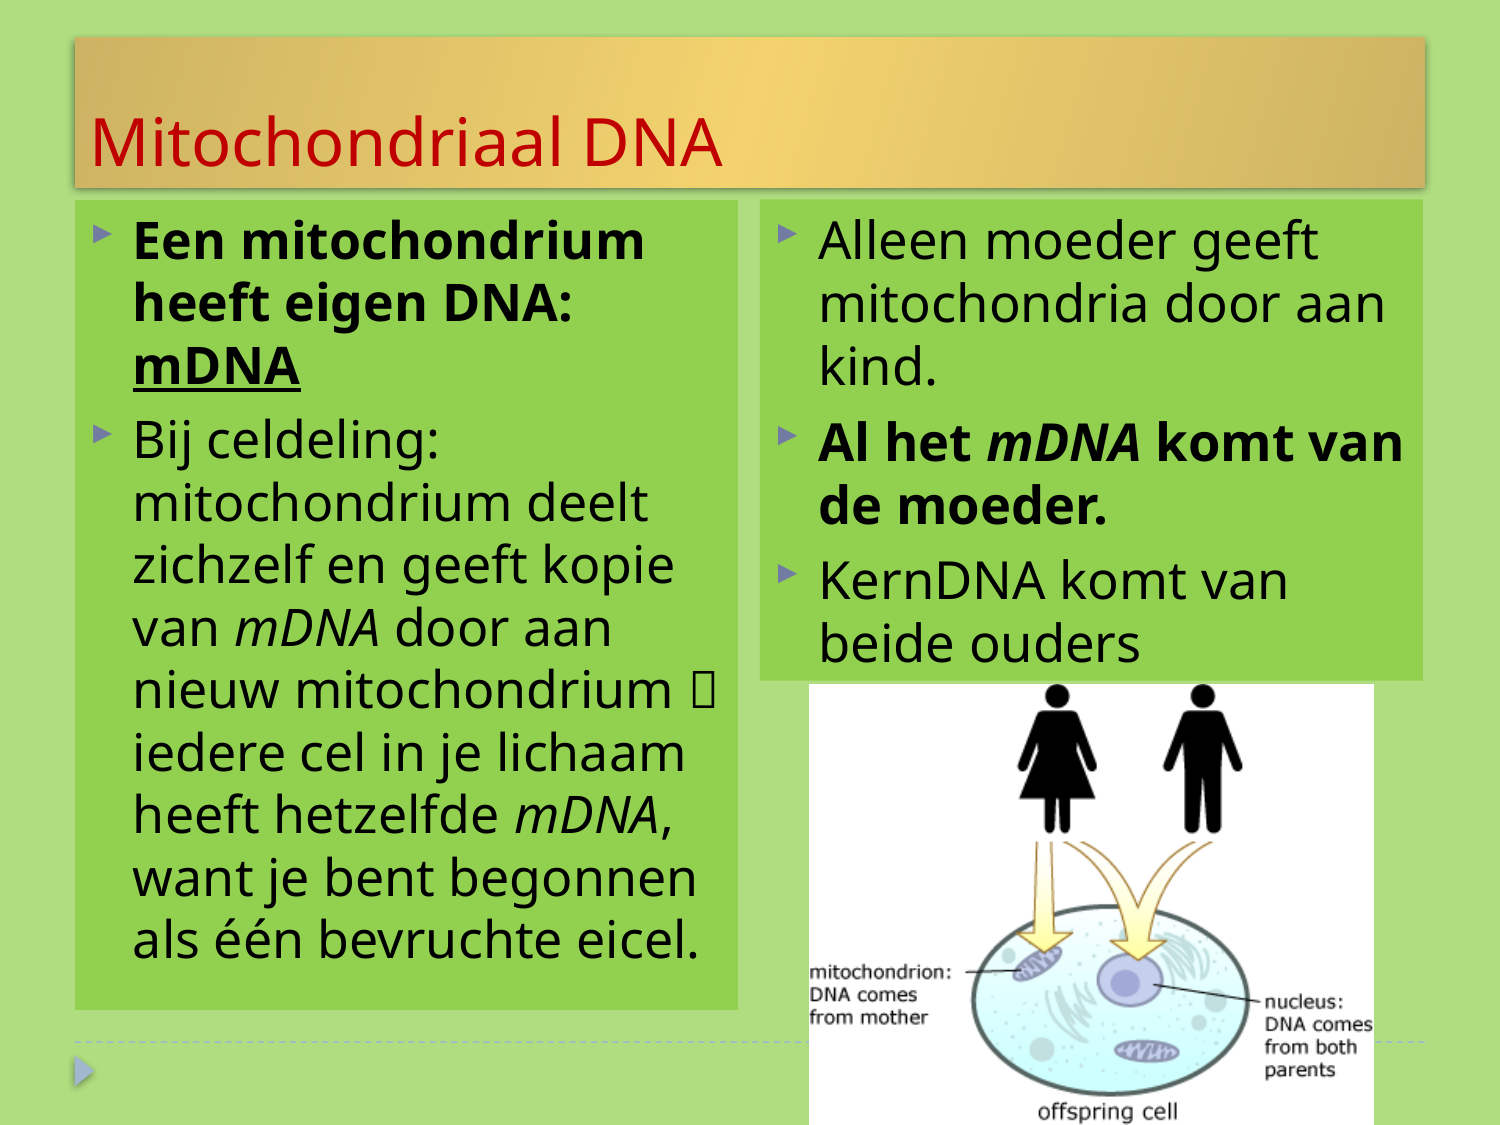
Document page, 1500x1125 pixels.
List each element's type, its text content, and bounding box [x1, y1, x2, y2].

picture [808, 684, 1374, 1125]
title Mitochondriaal DNA [75, 37, 1425, 188]
list Alleen moeder geeft mitochondria door aan kind. Al het mDNA komt van de moeder. KernDNA komt van beide ouders [759, 199, 1423, 681]
list Een mitochondrium heeft eigen DNA: mDNA Bij celdeling: mitochondrium deelt zichzelf en geeft kopie van mDNA door aan nieuw mitochondrium  iedere cel in je lichaam heeft hetzelfde mDNA, want je bent begonnen als één bevruchte eicel. [75, 200, 738, 1010]
